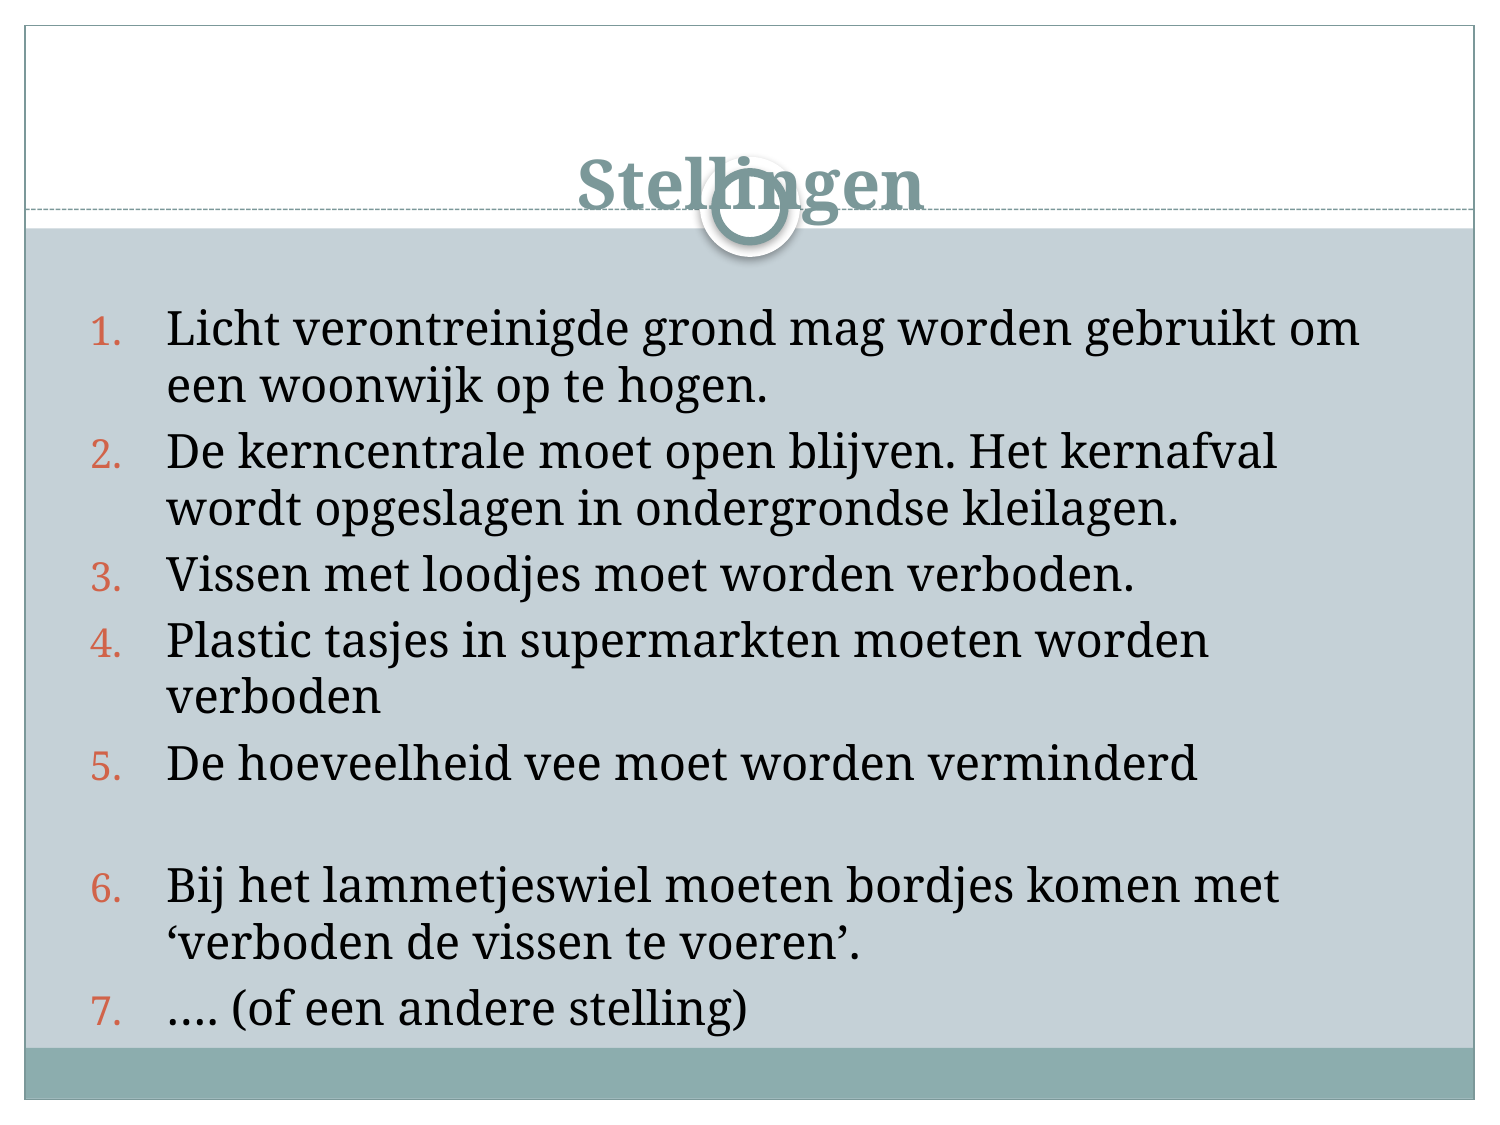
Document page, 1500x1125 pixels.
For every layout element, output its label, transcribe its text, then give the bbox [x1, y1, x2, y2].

list Licht verontreinigde grond mag worden gebruikt om een woonwijk op te hogen. De kerncentrale moet open blijven. Het kernafval wordt opgeslagen in ondergrondse kleilagen. Vissen met loodjes moet worden verboden. Plastic tasjes in supermarkten moeten worden verboden De hoeveelheid vee moet worden verminderd Bij het lammetjeswiel moeten bordjes komen met ‘verboden de vissen te voeren’. …. (of een andere stelling) [75, 290, 1425, 1047]
title Stellingen [76, 42, 1427, 231]
